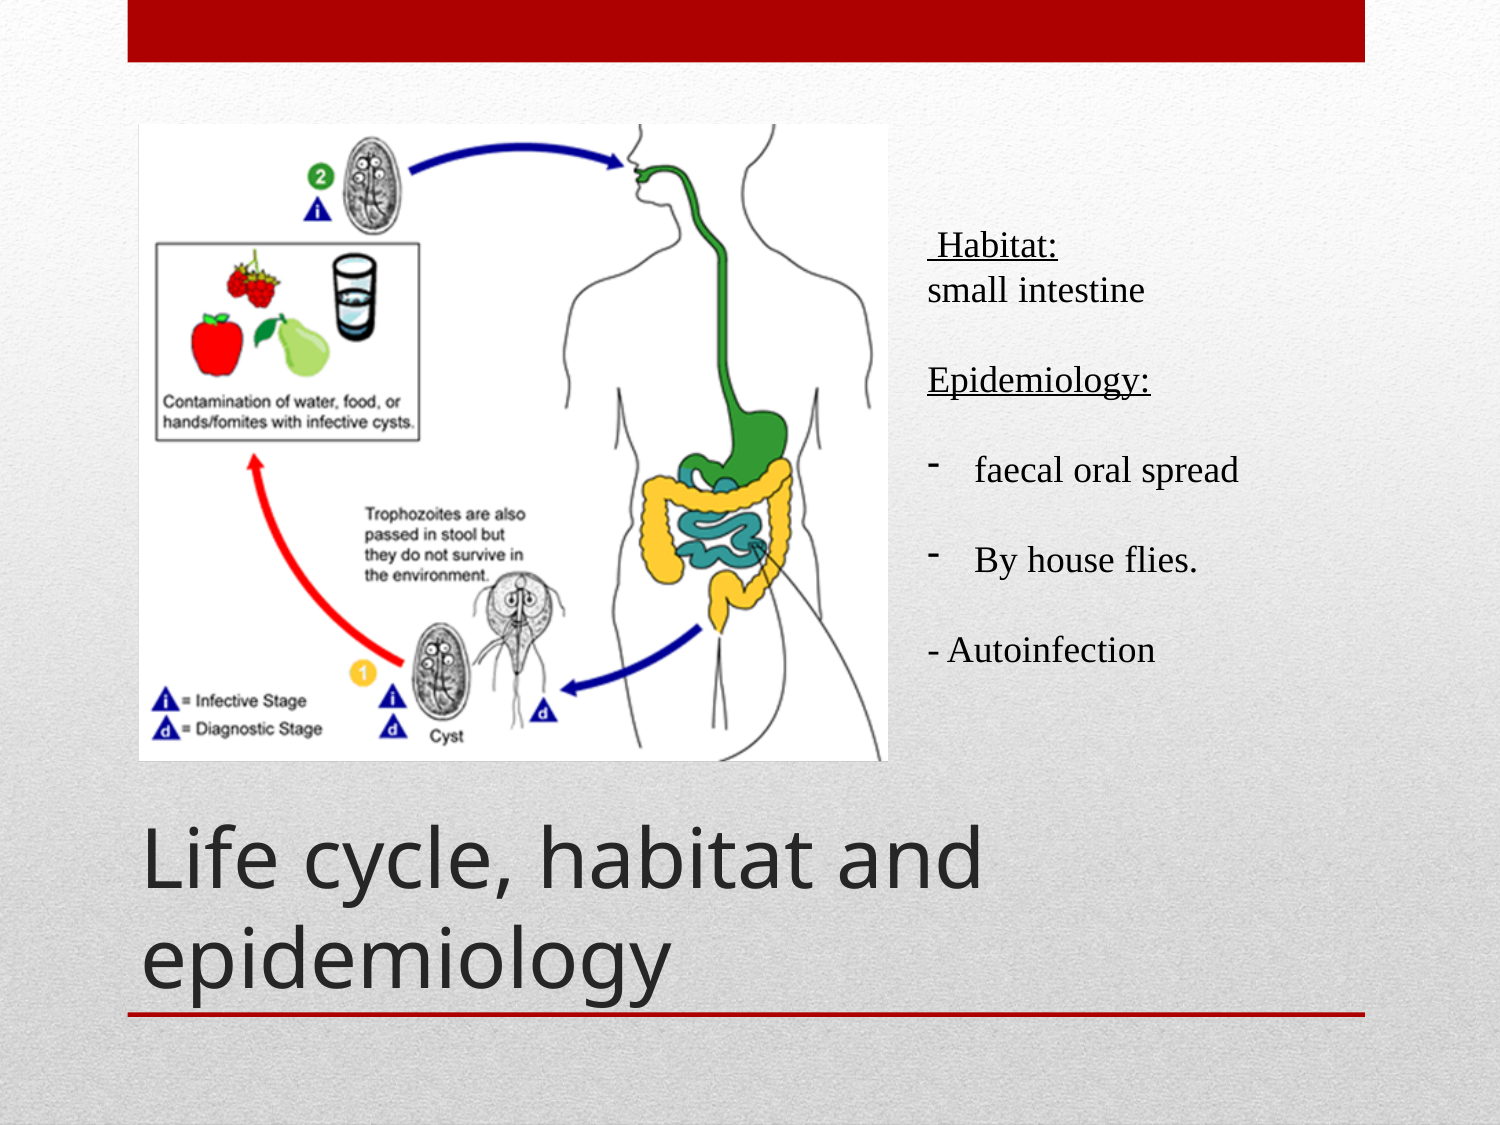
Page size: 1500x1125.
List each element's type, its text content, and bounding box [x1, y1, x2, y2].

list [136, 124, 889, 764]
text_box Habitat: small intestine Epidemiology: faecal oral spread By house flies. - Autoinfection [912, 212, 1400, 678]
title Life cycle, habitat and epidemiology [125, 750, 1238, 1013]
